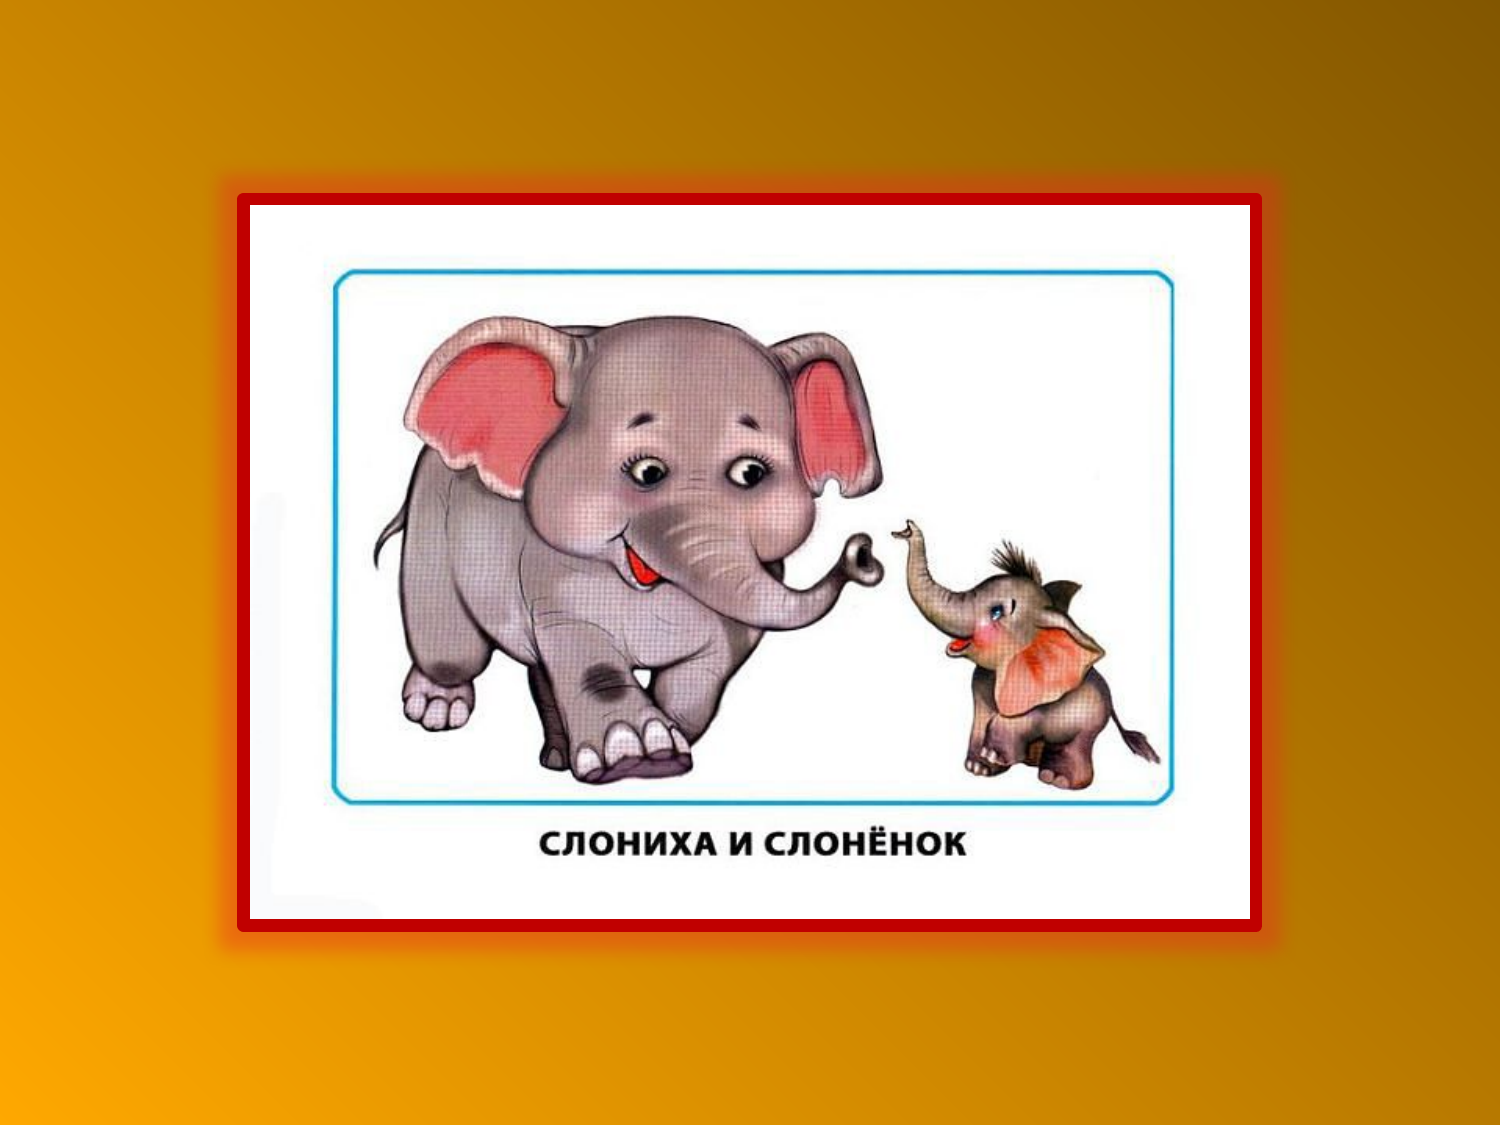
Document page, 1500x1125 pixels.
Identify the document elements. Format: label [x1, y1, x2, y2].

picture [249, 205, 1251, 920]
